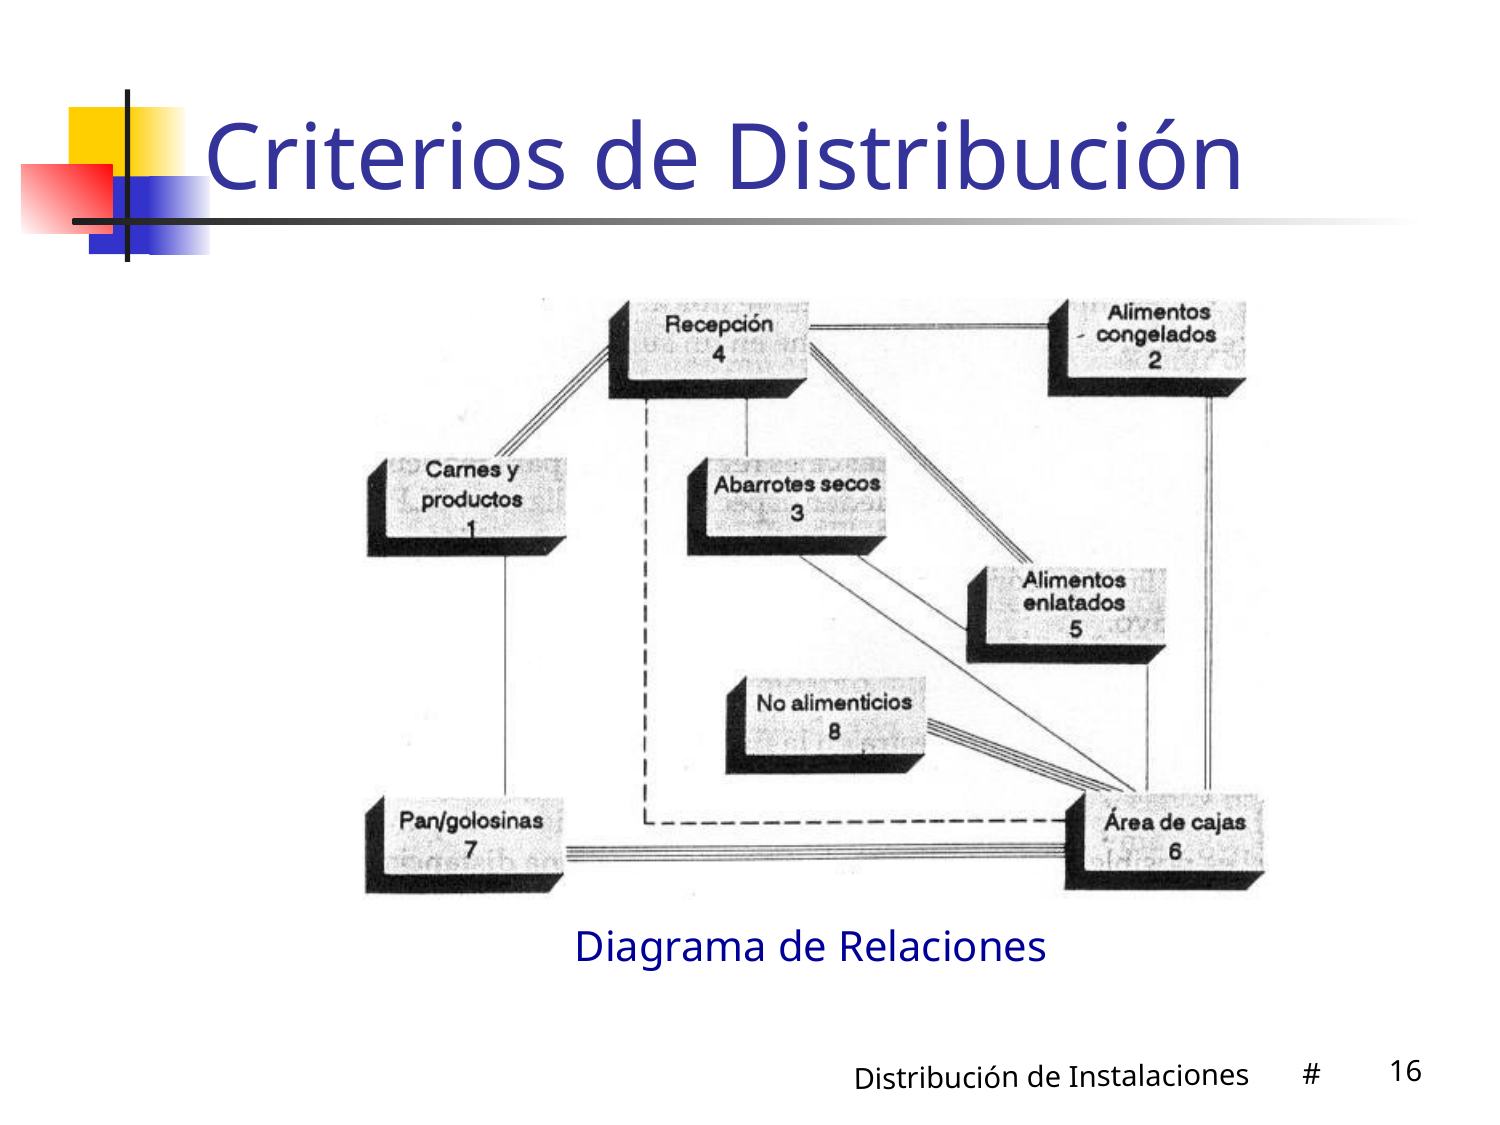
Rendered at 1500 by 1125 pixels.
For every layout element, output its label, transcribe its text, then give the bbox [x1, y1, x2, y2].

title Criterios de Distribución [188, 27, 1468, 216]
picture [362, 297, 1269, 901]
slide_number 16 [1124, 1024, 1438, 1101]
footer Distribución de Instalaciones # [761, 1028, 1414, 1110]
text_box Diagrama de Relaciones [559, 912, 1063, 978]
